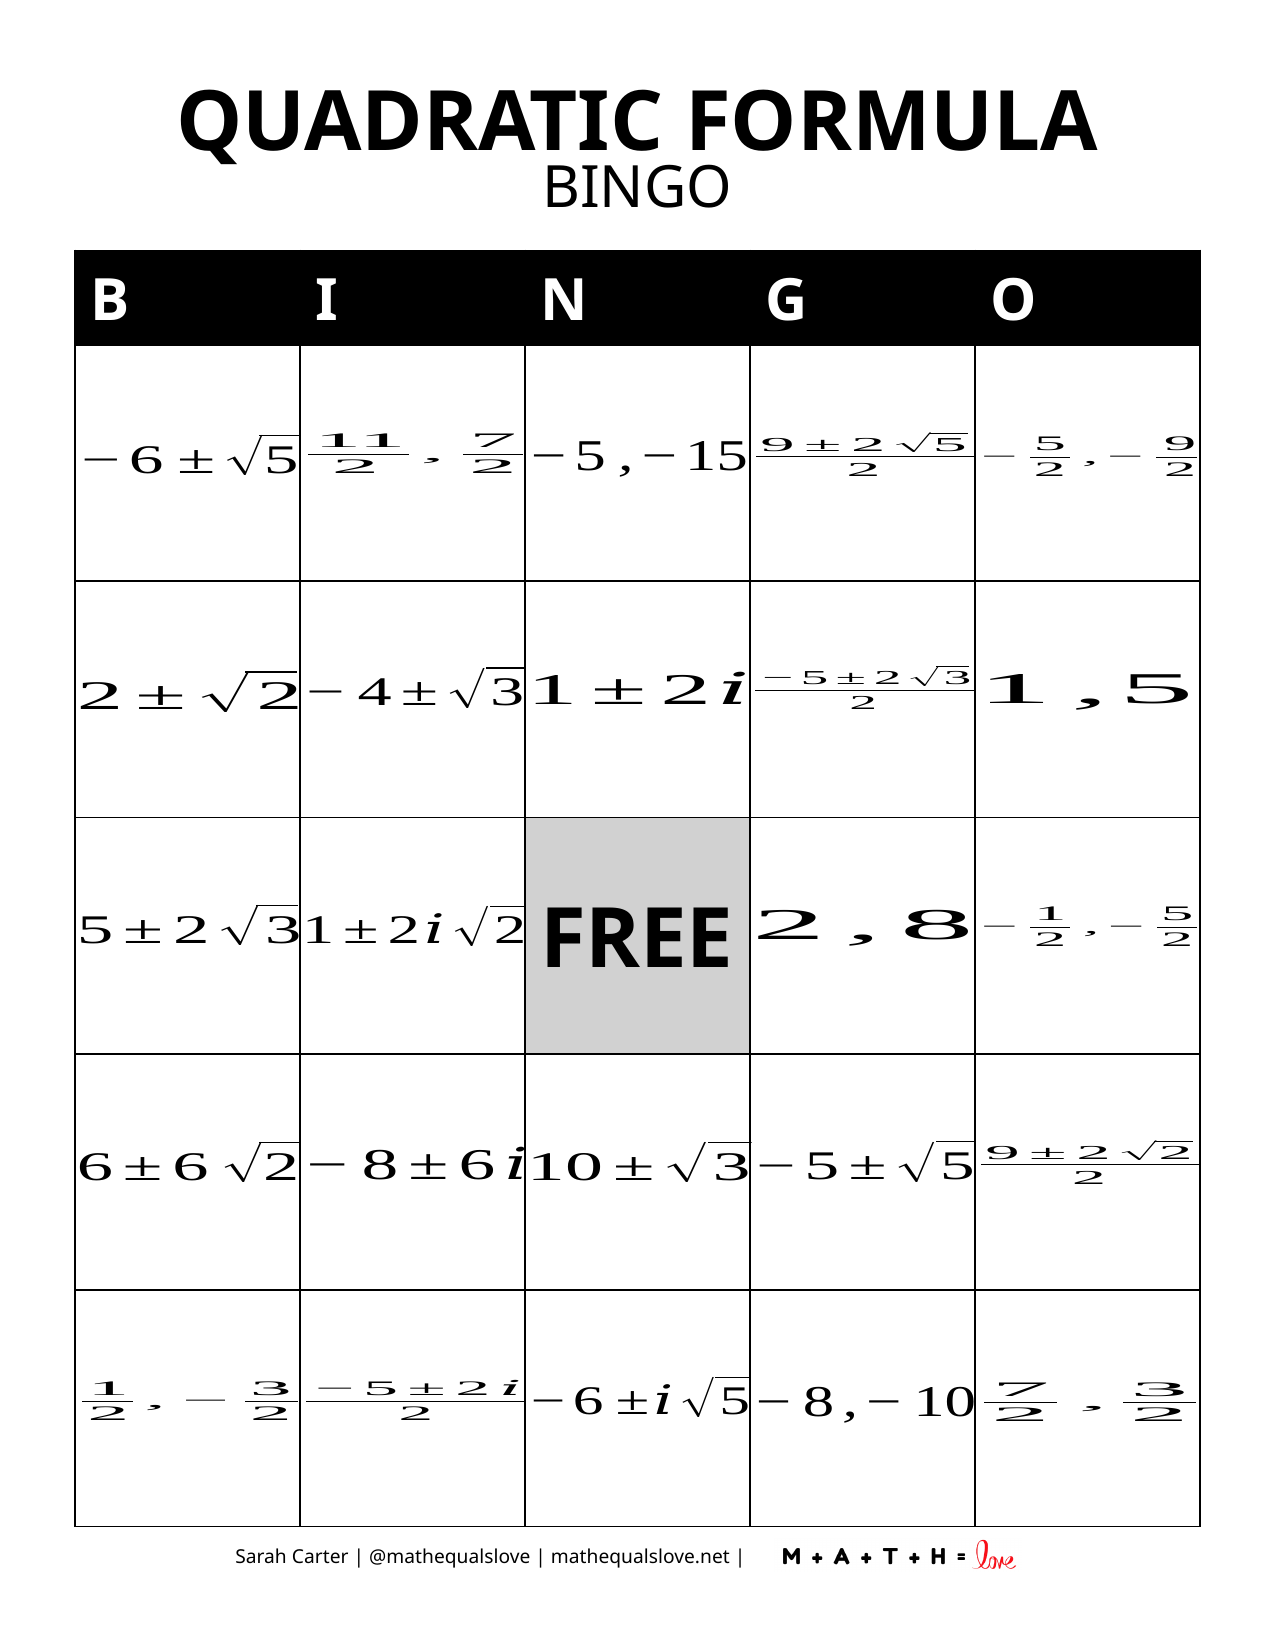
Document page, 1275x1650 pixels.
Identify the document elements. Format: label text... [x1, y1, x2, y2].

table_cell FREE [526, 818, 749, 1053]
table_header G [751, 251, 974, 344]
table_header N [526, 251, 749, 344]
table_cell [526, 346, 749, 580]
table_cell [76, 1055, 299, 1289]
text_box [220, 1535, 1055, 1576]
table_cell [76, 346, 299, 580]
table_cell [751, 346, 974, 580]
table_cell [526, 1291, 749, 1526]
table_cell [976, 1055, 1199, 1289]
table_cell [301, 346, 524, 580]
table_cell [751, 1291, 974, 1526]
table_header B [76, 251, 299, 344]
table_cell [76, 582, 299, 817]
table_cell [751, 818, 974, 1053]
text_box QUADRATIC FORMULA [74, 59, 1200, 175]
table_header I [301, 251, 524, 344]
table_header O [976, 251, 1199, 344]
table_cell [526, 1055, 749, 1289]
table_cell [76, 818, 299, 1053]
text_box BINGO [74, 175, 1200, 226]
table_cell [751, 1055, 974, 1289]
table_cell [301, 1055, 524, 1289]
table_cell [976, 582, 1199, 817]
table_cell [76, 1291, 299, 1526]
table_cell [301, 818, 524, 1053]
table_cell [976, 346, 1199, 580]
table_cell [976, 818, 1199, 1053]
table_cell [301, 582, 524, 817]
table_cell [526, 582, 749, 817]
table_cell [301, 1291, 524, 1526]
table_cell [751, 582, 974, 817]
table_cell [976, 1291, 1199, 1526]
